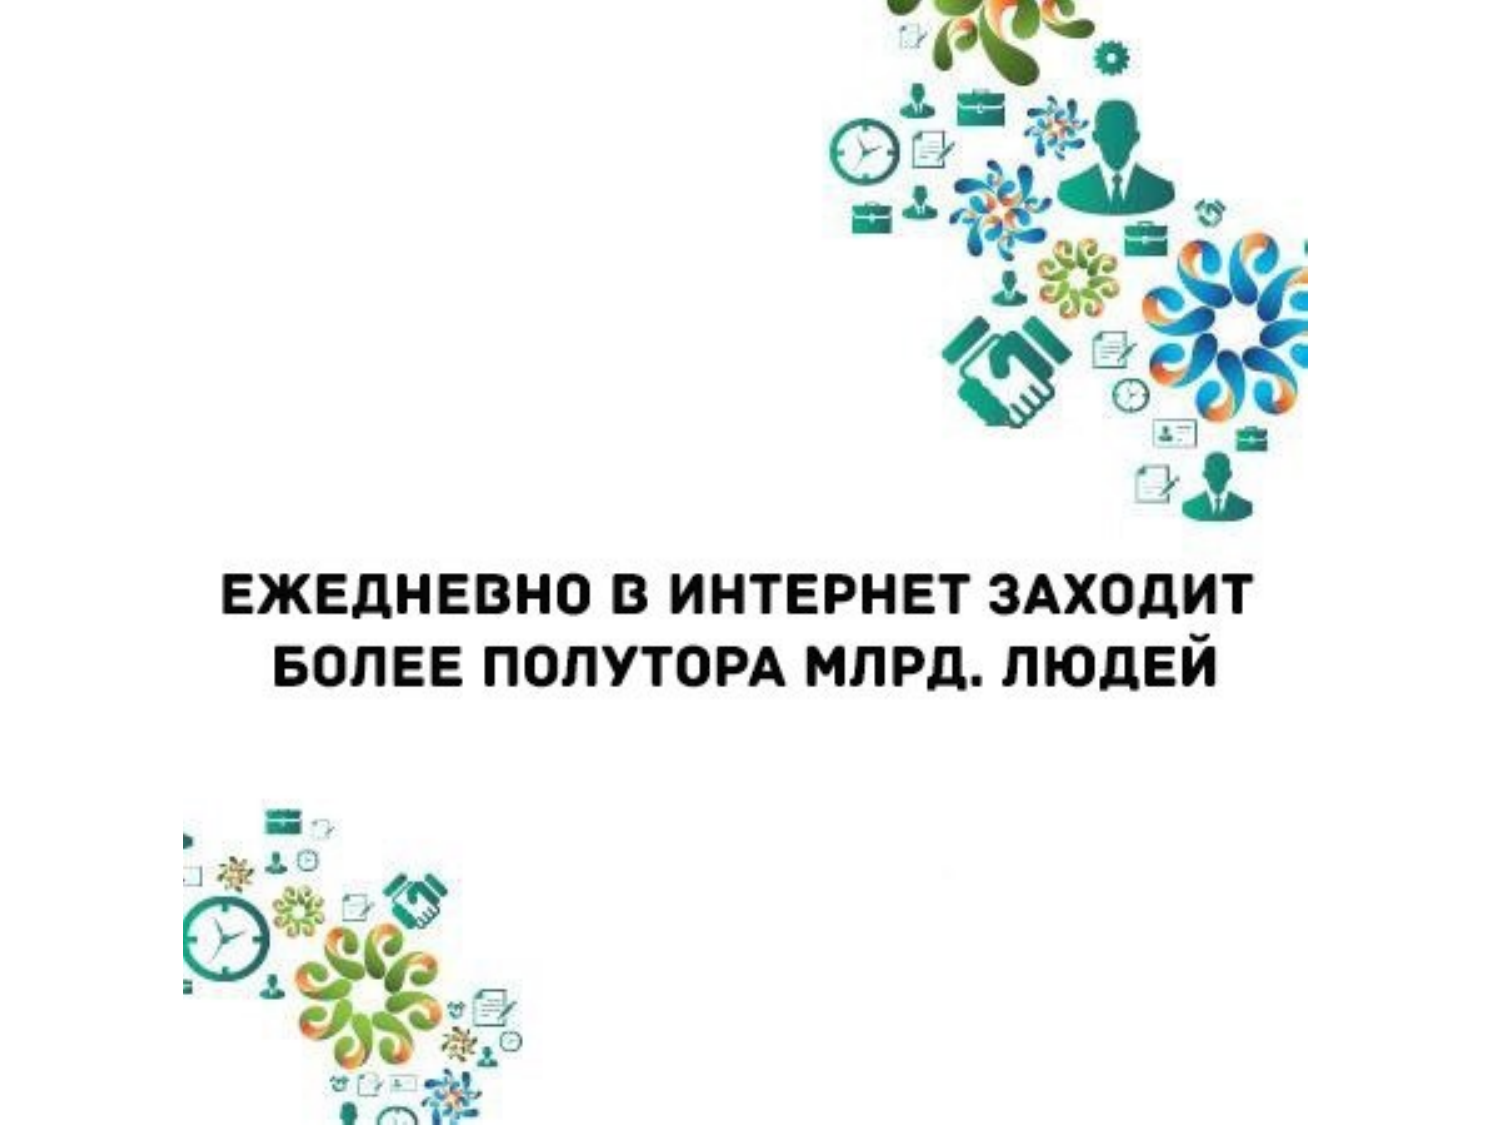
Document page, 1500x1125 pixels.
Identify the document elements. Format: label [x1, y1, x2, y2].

picture [182, 0, 1309, 1125]
